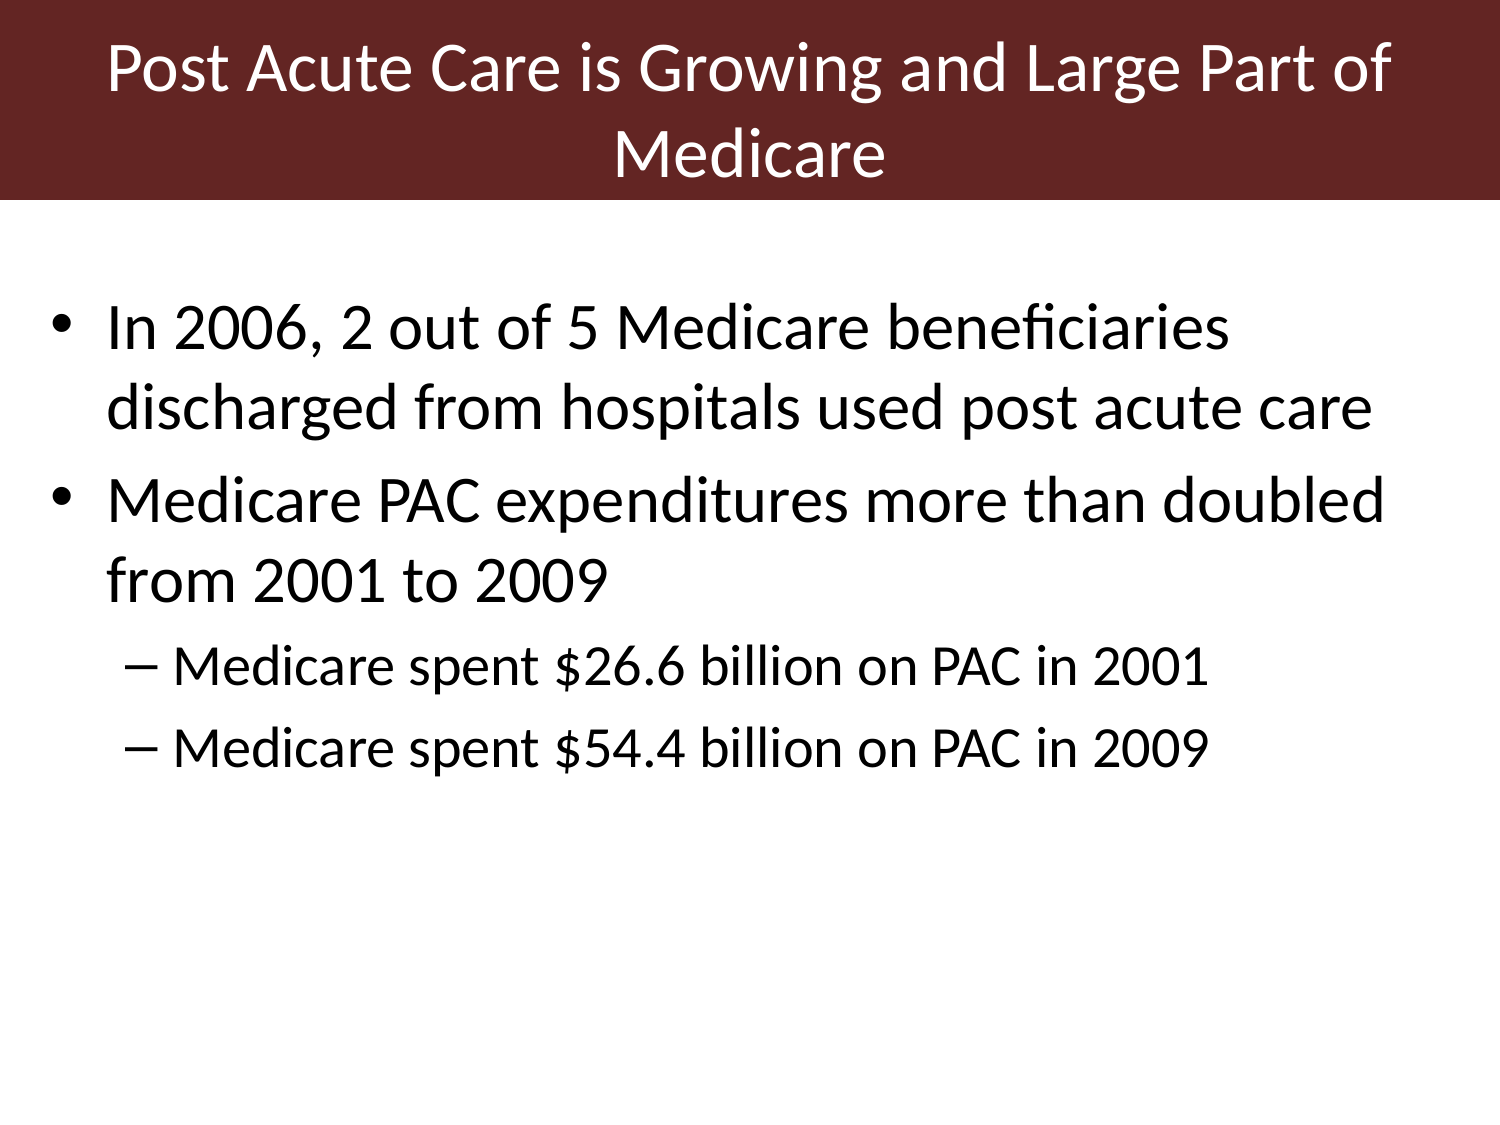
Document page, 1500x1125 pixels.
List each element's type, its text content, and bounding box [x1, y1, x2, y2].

text_box [0, 0, 1500, 200]
list In 2006, 2 out of 5 Medicare beneficiaries discharged from hospitals used post acute care Medicare PAC expenditures more than doubled from 2001 to 2009 Medicare spent $26.6 billion on PAC in 2001 Medicare spent $54.4 billion on PAC in 2009 [35, 274, 1448, 1113]
title Post Acute Care is Growing and Large Part of Medicare [74, 12, 1426, 201]
